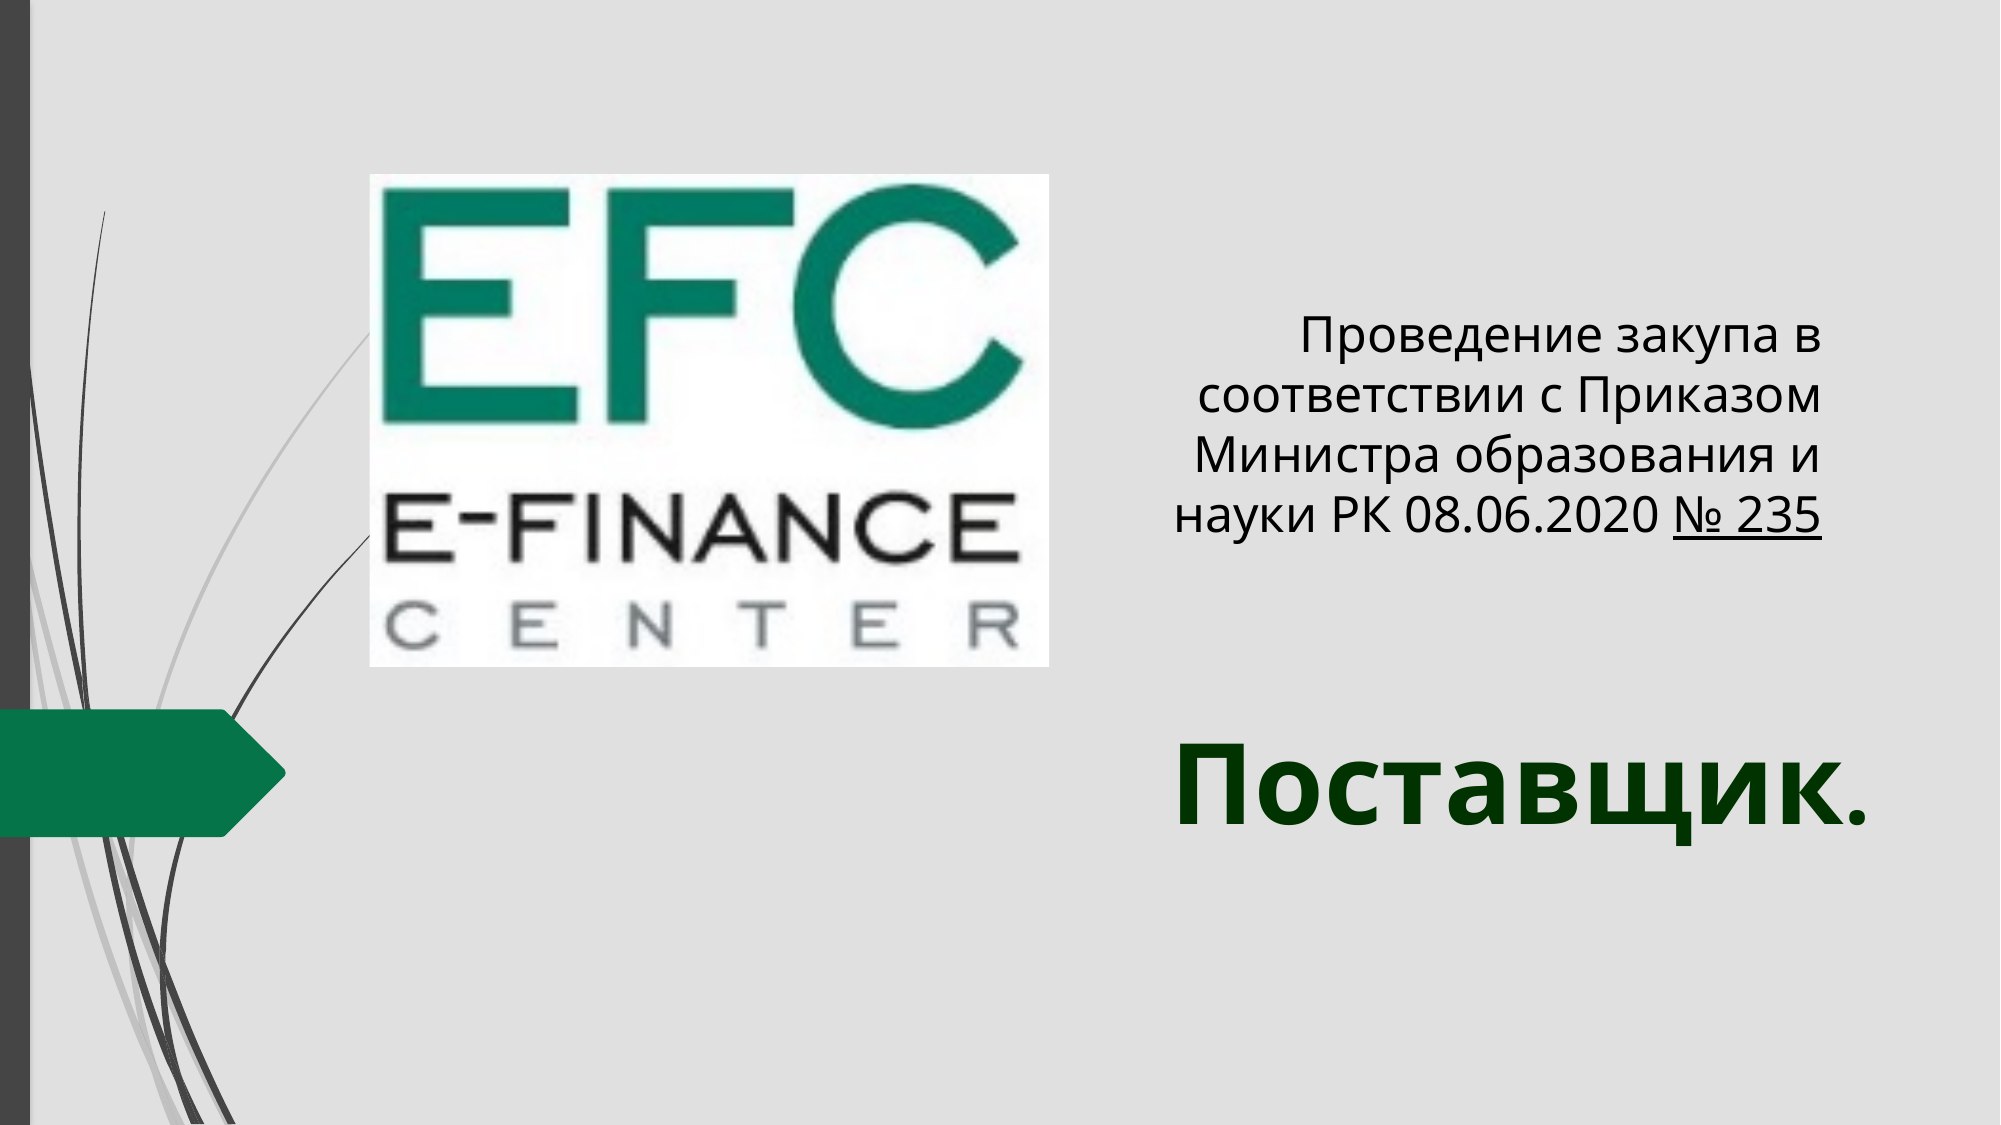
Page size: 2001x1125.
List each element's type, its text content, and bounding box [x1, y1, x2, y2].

subtitle Проведение закупа в соответствии с Приказом Министра образования и науки РК 08.06.2020 № 235 [1053, 420, 1838, 559]
title Поставщик. [1155, 704, 1945, 918]
picture [369, 174, 1050, 667]
